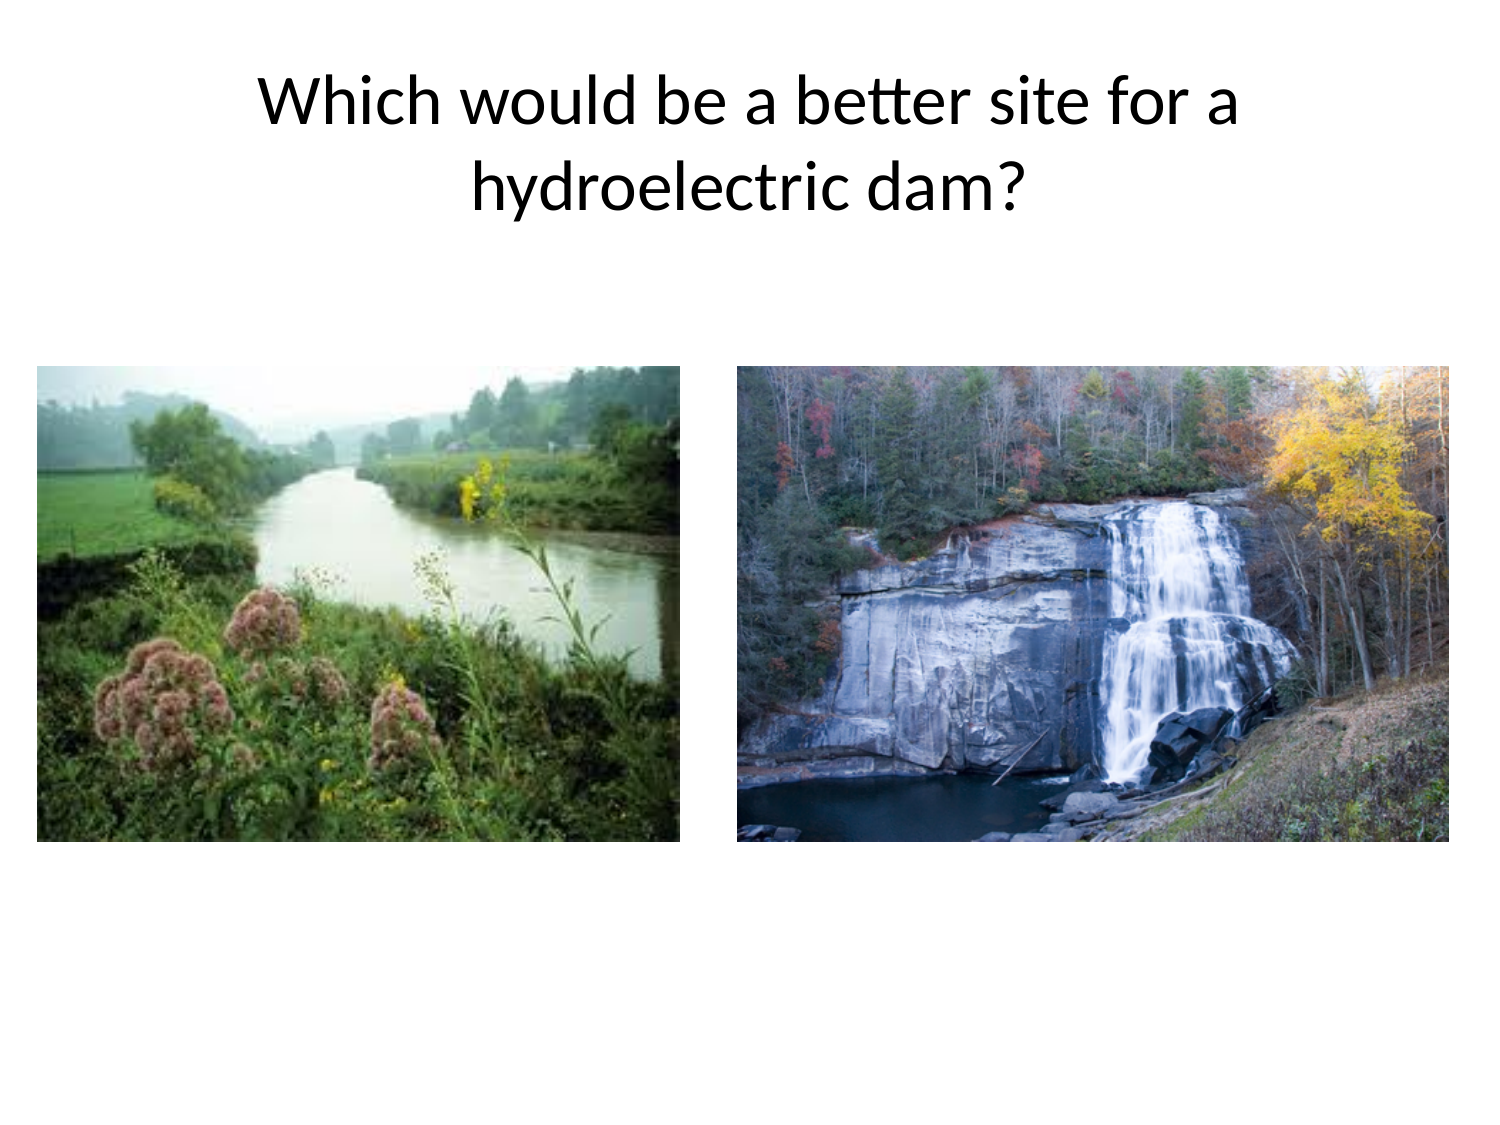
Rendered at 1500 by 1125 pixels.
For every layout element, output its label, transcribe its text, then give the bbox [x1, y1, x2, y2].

picture [37, 366, 681, 842]
picture [737, 366, 1449, 842]
title Which would be a better site for a hydroelectric dam? [75, 45, 1425, 233]
